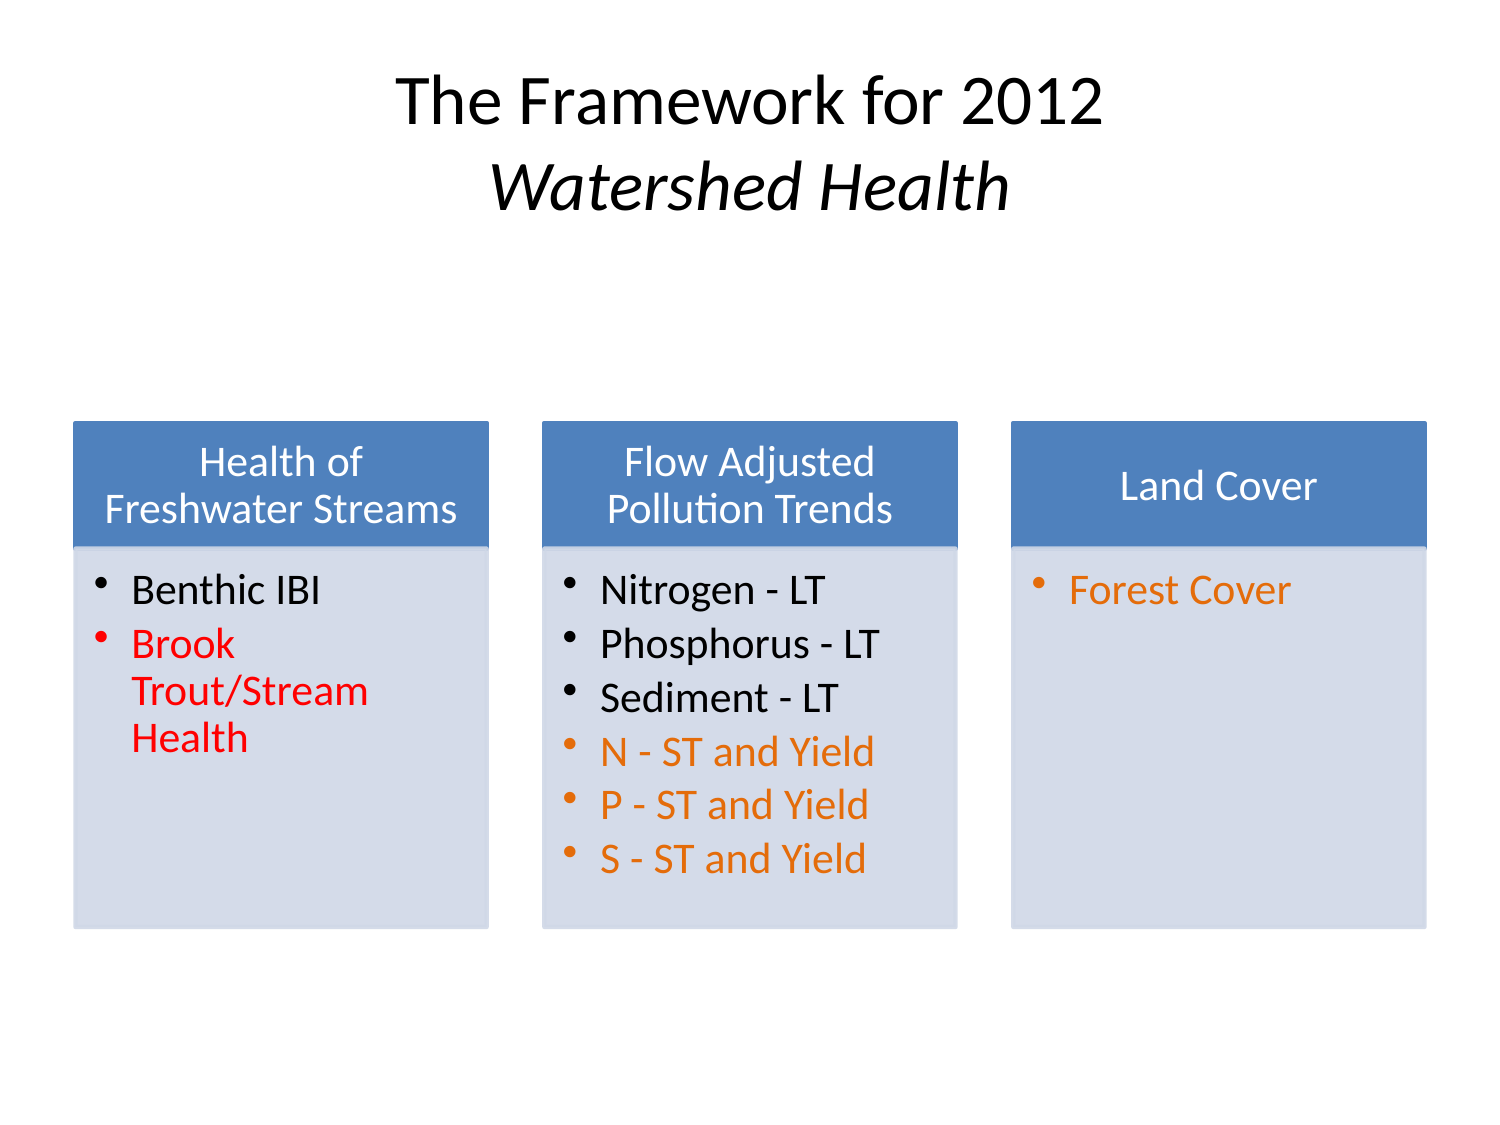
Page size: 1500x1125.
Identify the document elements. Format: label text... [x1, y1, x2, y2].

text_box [74, 224, 1426, 1125]
title The Framework for 2012 Watershed Health [75, 45, 1425, 224]
